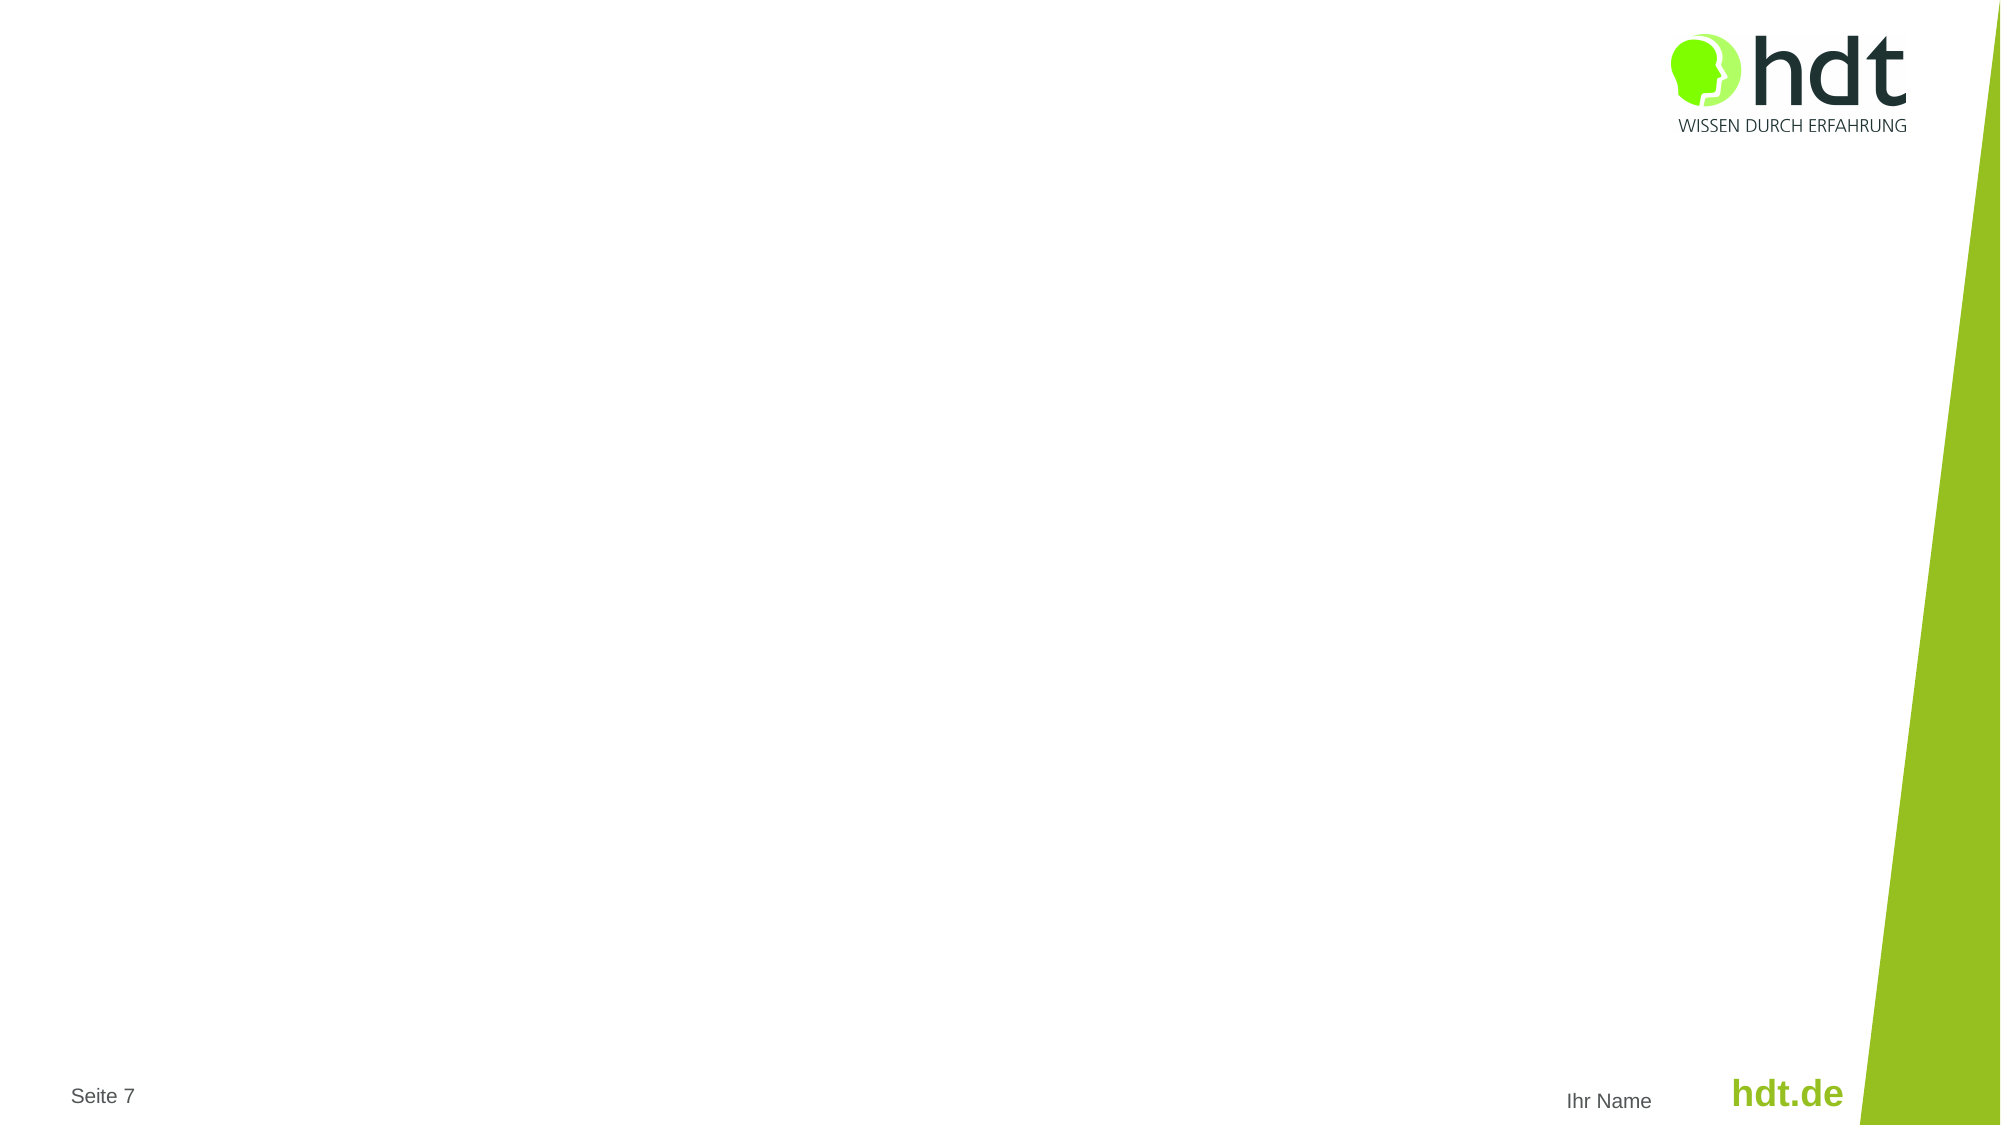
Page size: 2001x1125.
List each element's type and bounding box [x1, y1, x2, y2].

picture [1671, 34, 1906, 132]
